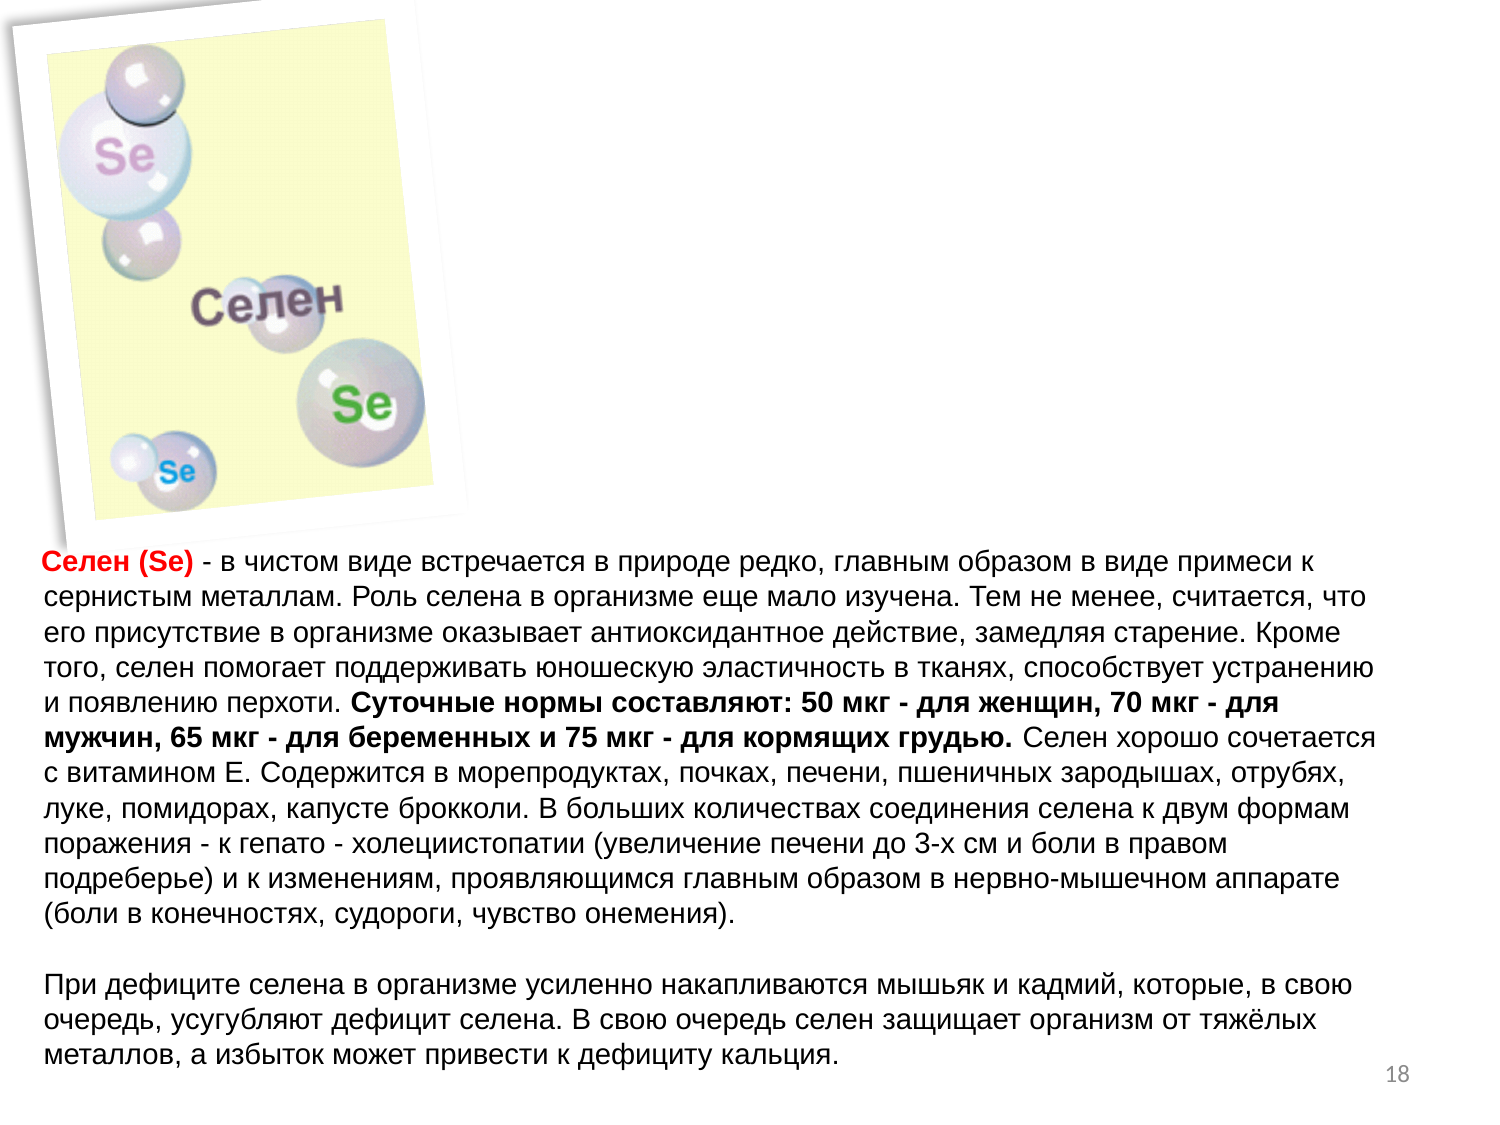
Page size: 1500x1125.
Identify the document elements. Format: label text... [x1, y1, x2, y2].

picture [48, 20, 433, 520]
list Селен (Sе) - в чистом виде встречается в природе редко, главным образом в виде примеси к сернистым металлам. Роль селена в организме еще мало изучена. Тем не менее, считается, что его присутствие в организме оказывает антиоксидантное действие, замедляя старение. Кроме того, селен помогает поддерживать юношескую эластичность в тканях, способствует устранению и появлению перхоти. Суточные нормы составляют: 50 мкг - для женщин, 70 мкг - для мужчин, 65 мкг - для беременных и 75 мкг - для кормящих грудью. Селен хорошо сочетается с витамином Е. Содержится в морепродуктах, почках, печени, пшеничных зародышах, отрубях, луке, помидорах, капусте брокколи. В больших количествах соединения селена к двум формам поражения - к гепато - холециистопатии (увеличение печени до 3-х см и боли в правом подреберье) и к изменениям, проявляющимся главным образом в нервно-мышечном аппарате (боли в конечностях, судороги, чувство онемения). При дефиците селена в организме усиленно накапливаются мышьяк и кадмий, которые, в свою очередь, усугубляют дефицит селена. В свою очередь селен защищает организм от тяжёлых металлов, а избыток может привести к дефициту кальция. [0, 534, 1398, 1125]
slide_number 18 [1398, 1042, 1425, 1103]
